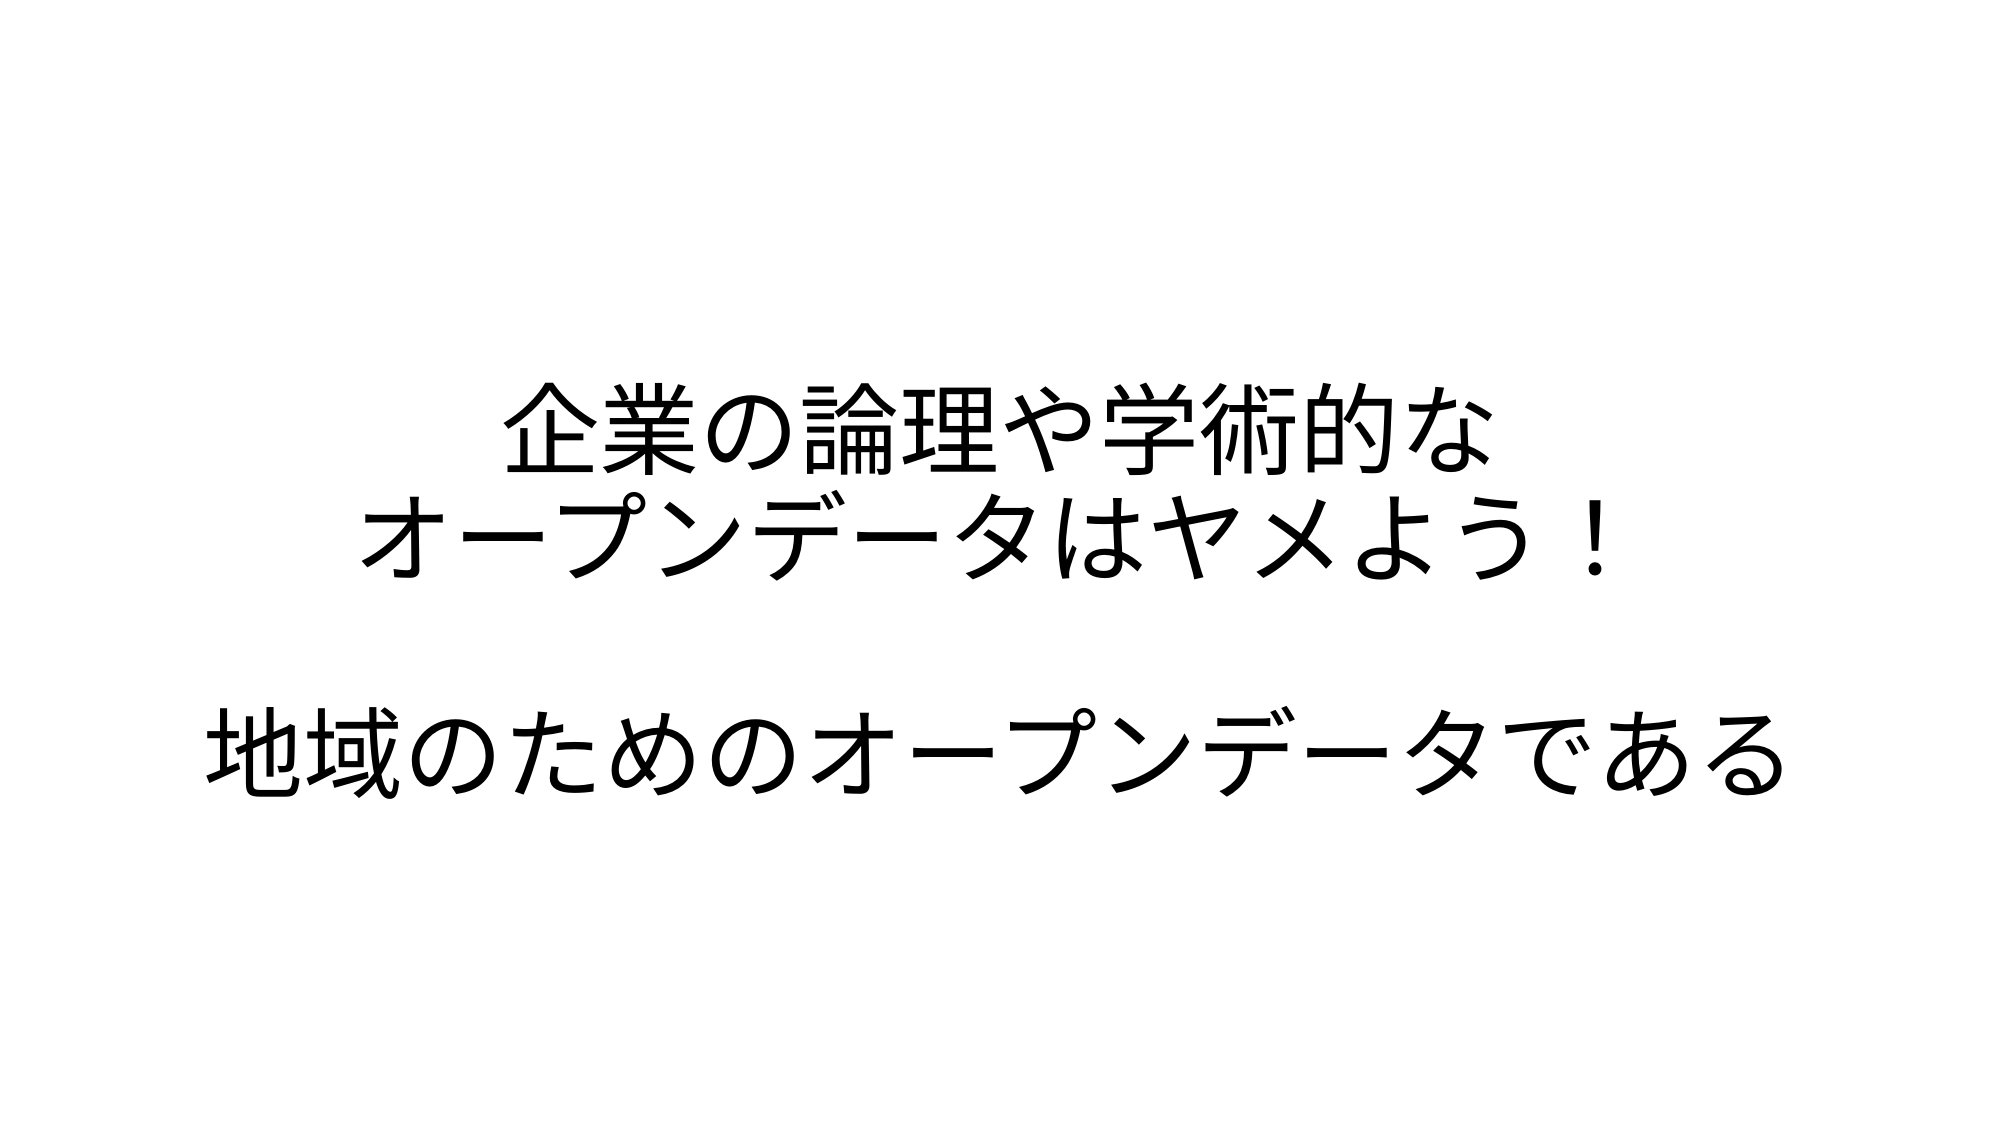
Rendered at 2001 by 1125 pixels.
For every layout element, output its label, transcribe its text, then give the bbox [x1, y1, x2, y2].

list 企業の論理や学術的な オープンデータはヤメよう！ 地域のためのオープンデータである [137, 181, 1863, 1014]
